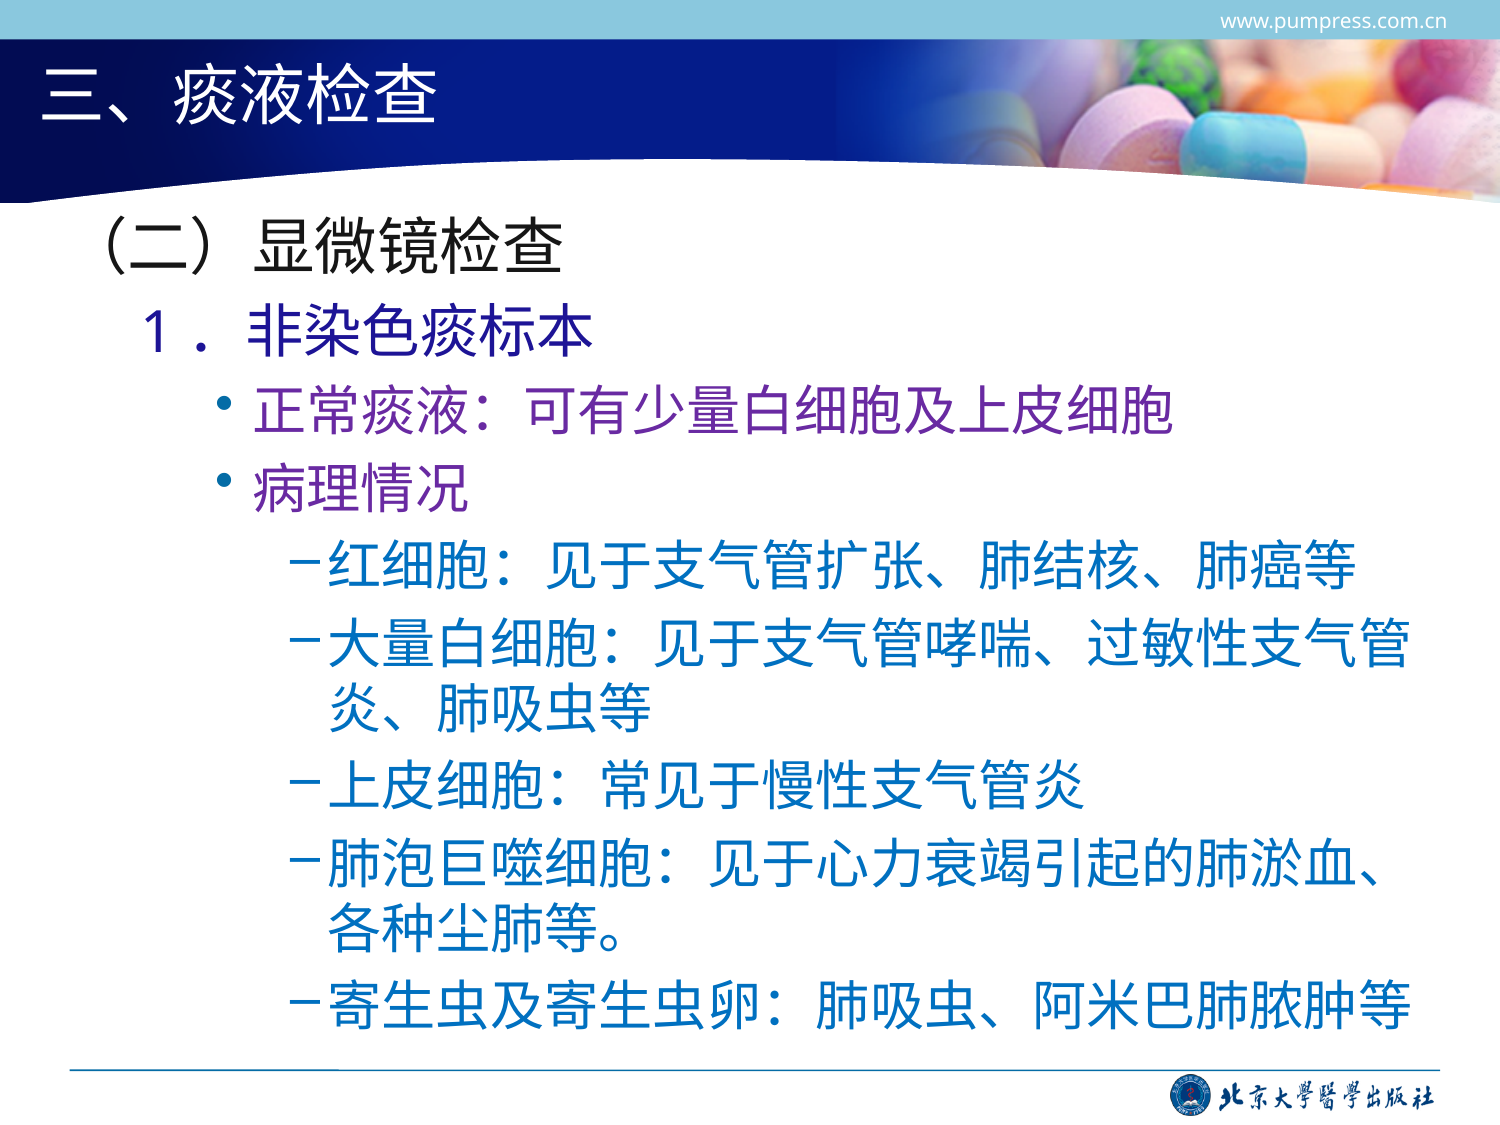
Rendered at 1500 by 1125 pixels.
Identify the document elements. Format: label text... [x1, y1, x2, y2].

picture [1170, 1074, 1436, 1118]
slide_number www.pumpress.com.cn [1024, 0, 1463, 38]
picture [0, 40, 1500, 203]
list （二）显微镜检查 1．非染色痰标本 正常痰液：可有少量白细胞及上皮细胞 病理情况 红细胞：见于支气管扩张、肺结核、肺癌等 大量白细胞：见于支气管哮喘、过敏性支气管炎、肺吸虫等 上皮细胞：常见于慢性支气管炎 肺泡巨噬细胞：见于心力衰竭引起的肺淤血、各种尘肺等。 寄生虫及寄生虫卵：肺吸虫、阿米巴肺脓肿等 [49, 198, 1463, 1026]
title 三、痰液检查 [23, 46, 1349, 140]
